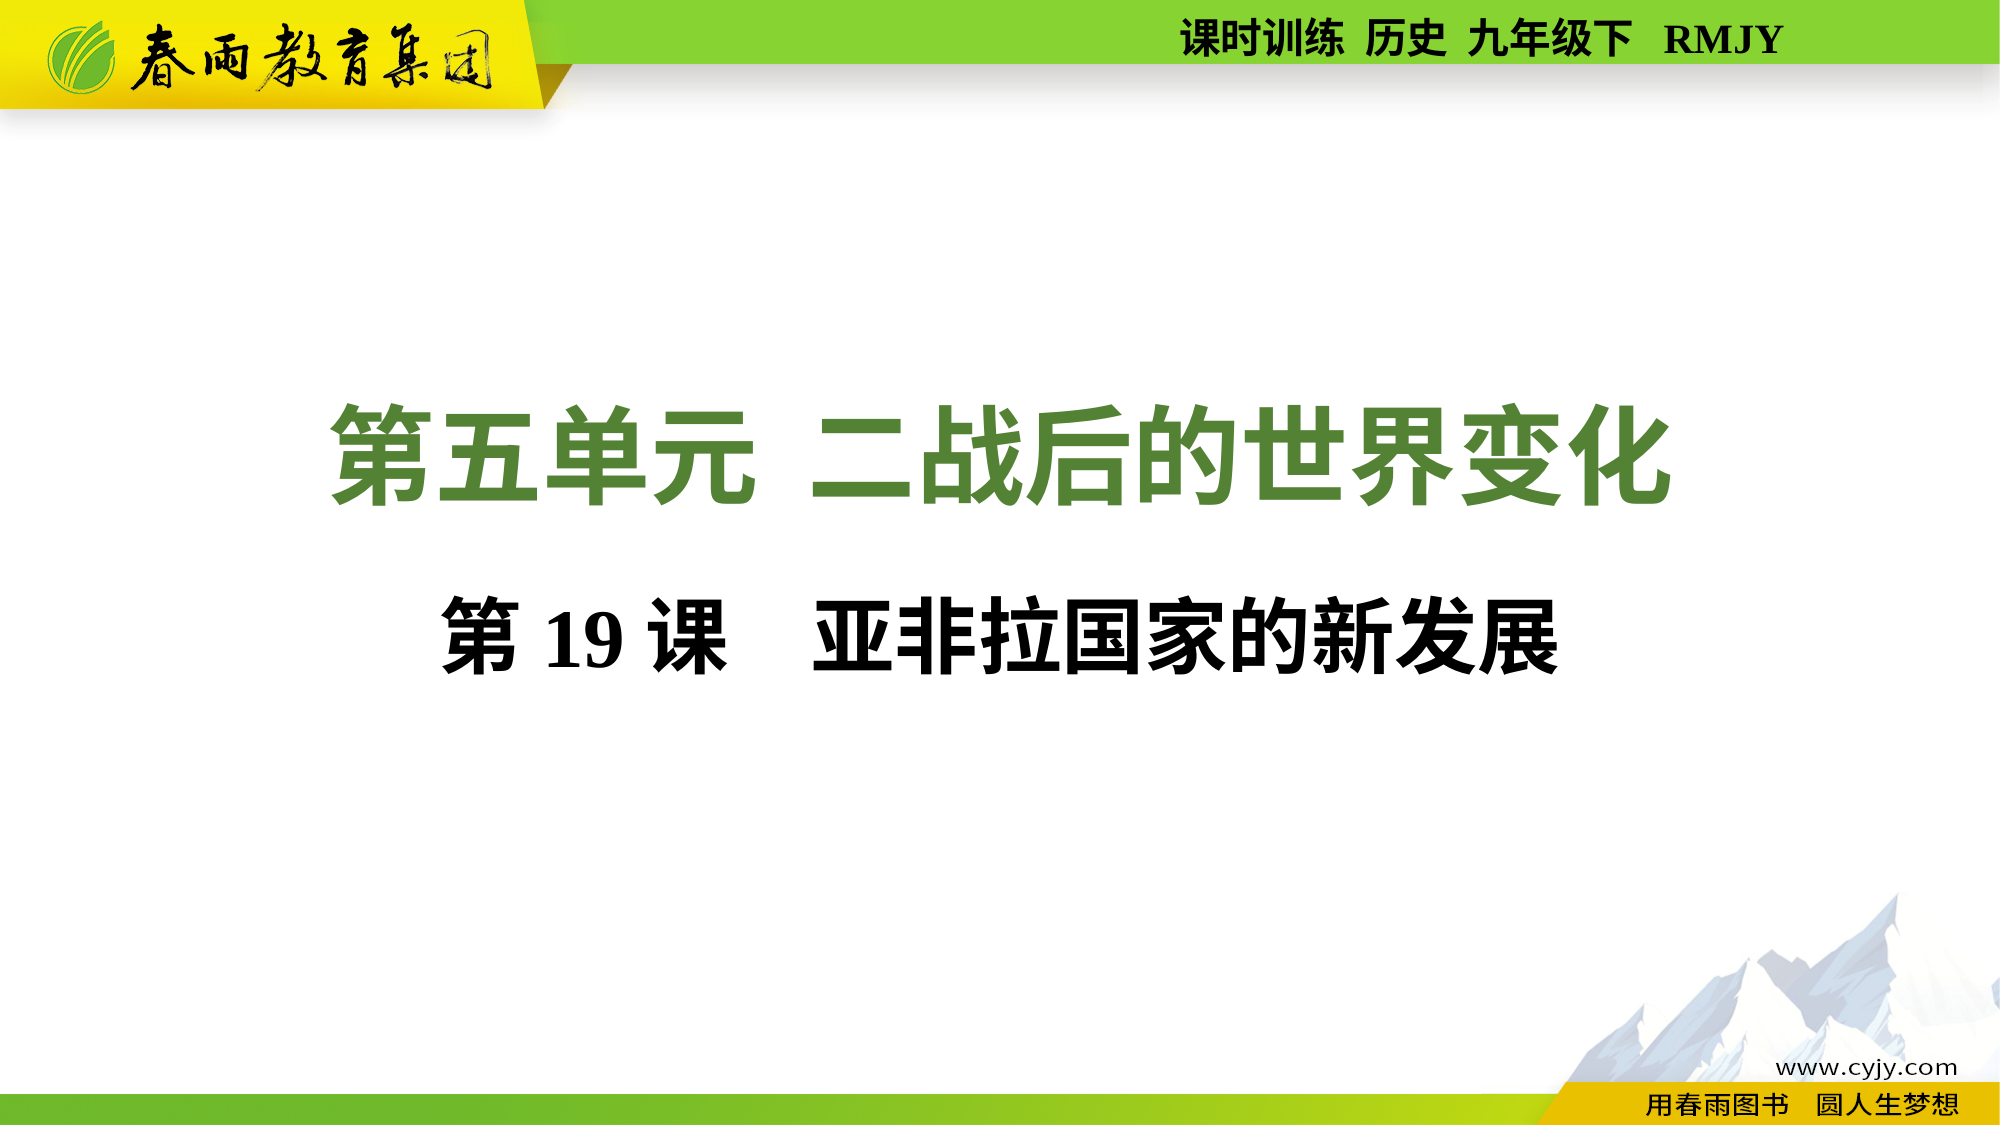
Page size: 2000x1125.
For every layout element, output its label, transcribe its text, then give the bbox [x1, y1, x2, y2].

text_box 第五单元 二战后的世界变化 [0, 316, 2000, 526]
picture [0, 0, 2000, 316]
picture [0, 692, 2000, 1125]
text_box 第19课 亚非拉国家的新发展 [0, 527, 2000, 692]
